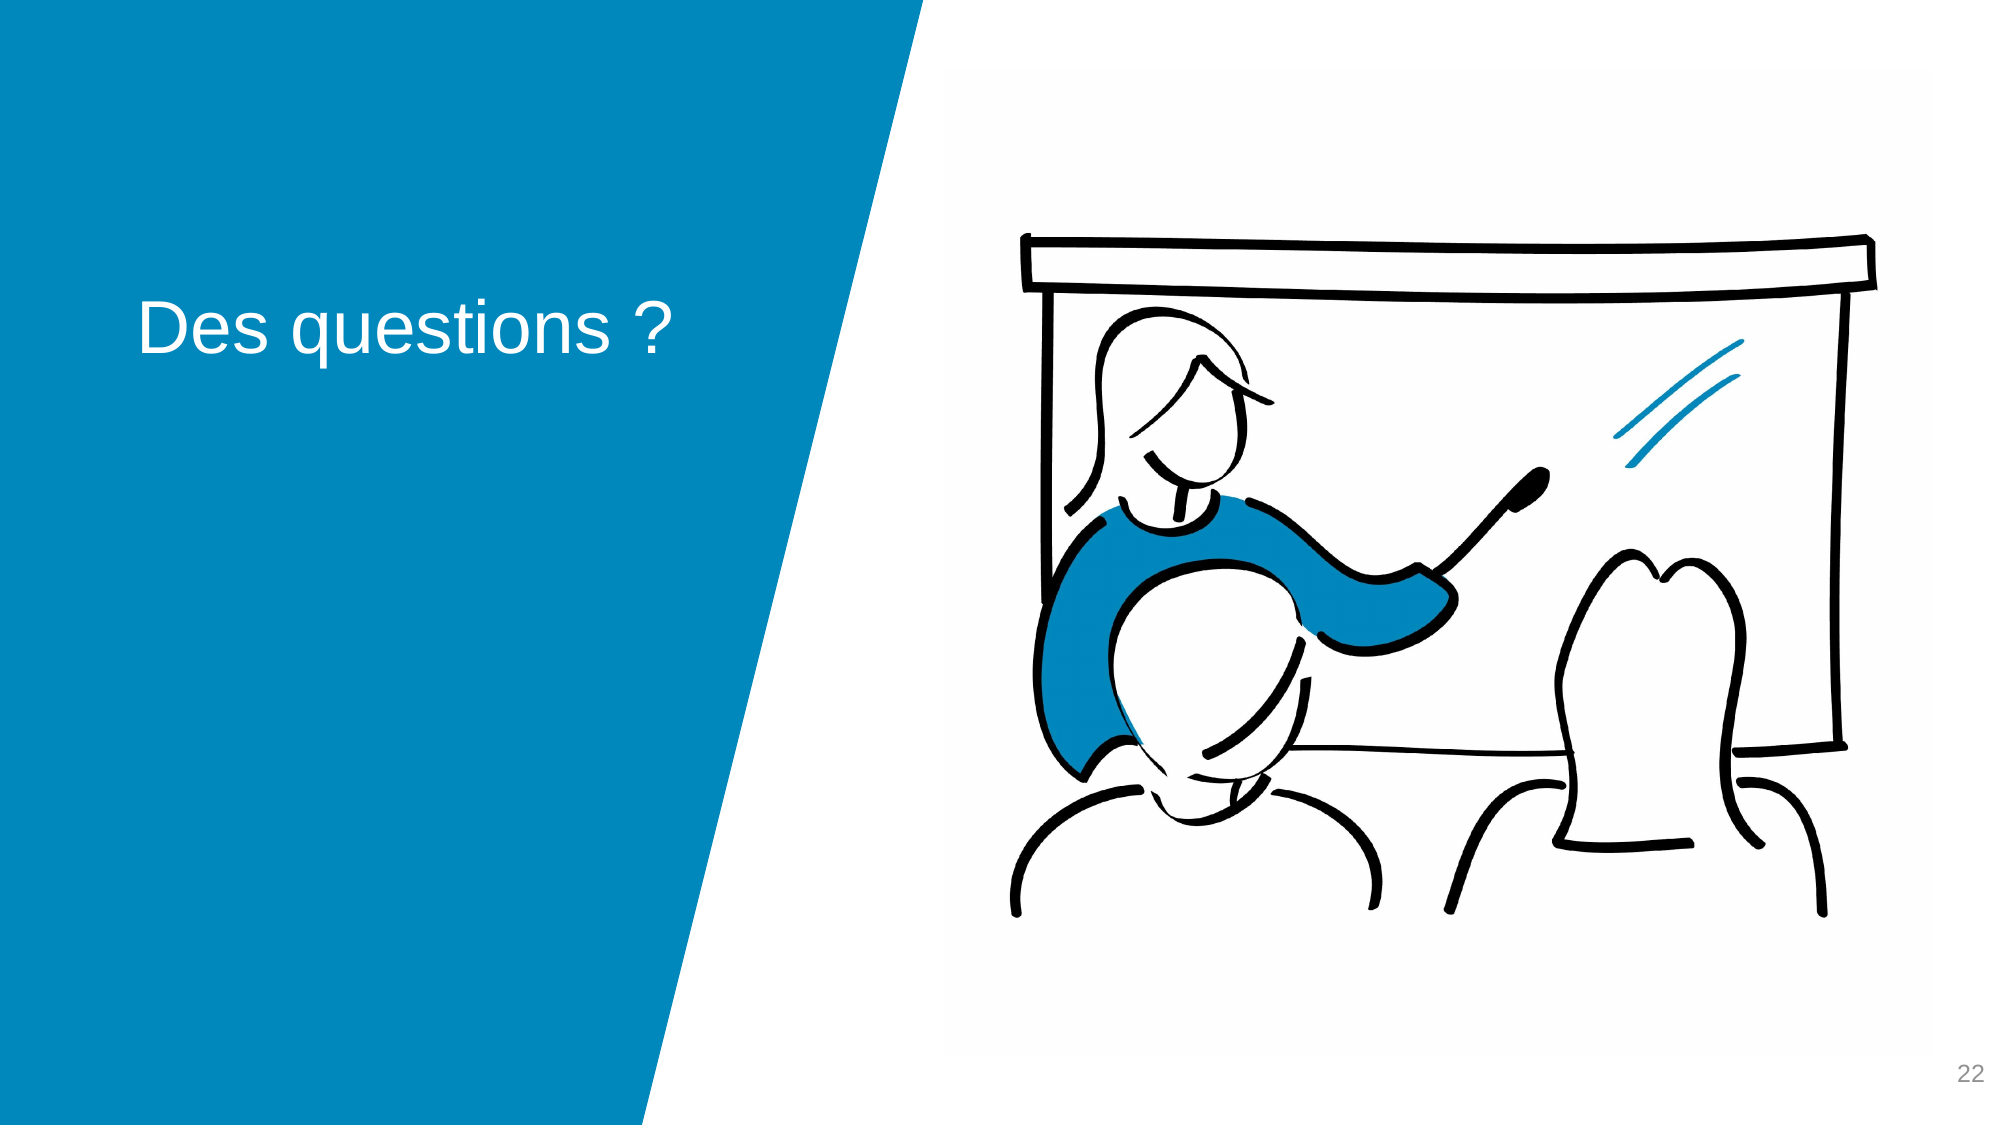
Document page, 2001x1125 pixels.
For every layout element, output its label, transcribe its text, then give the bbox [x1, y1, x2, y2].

slide_number 22 [1550, 1042, 2000, 1103]
picture [944, 68, 1932, 1056]
title Des questions ? [136, 0, 775, 371]
